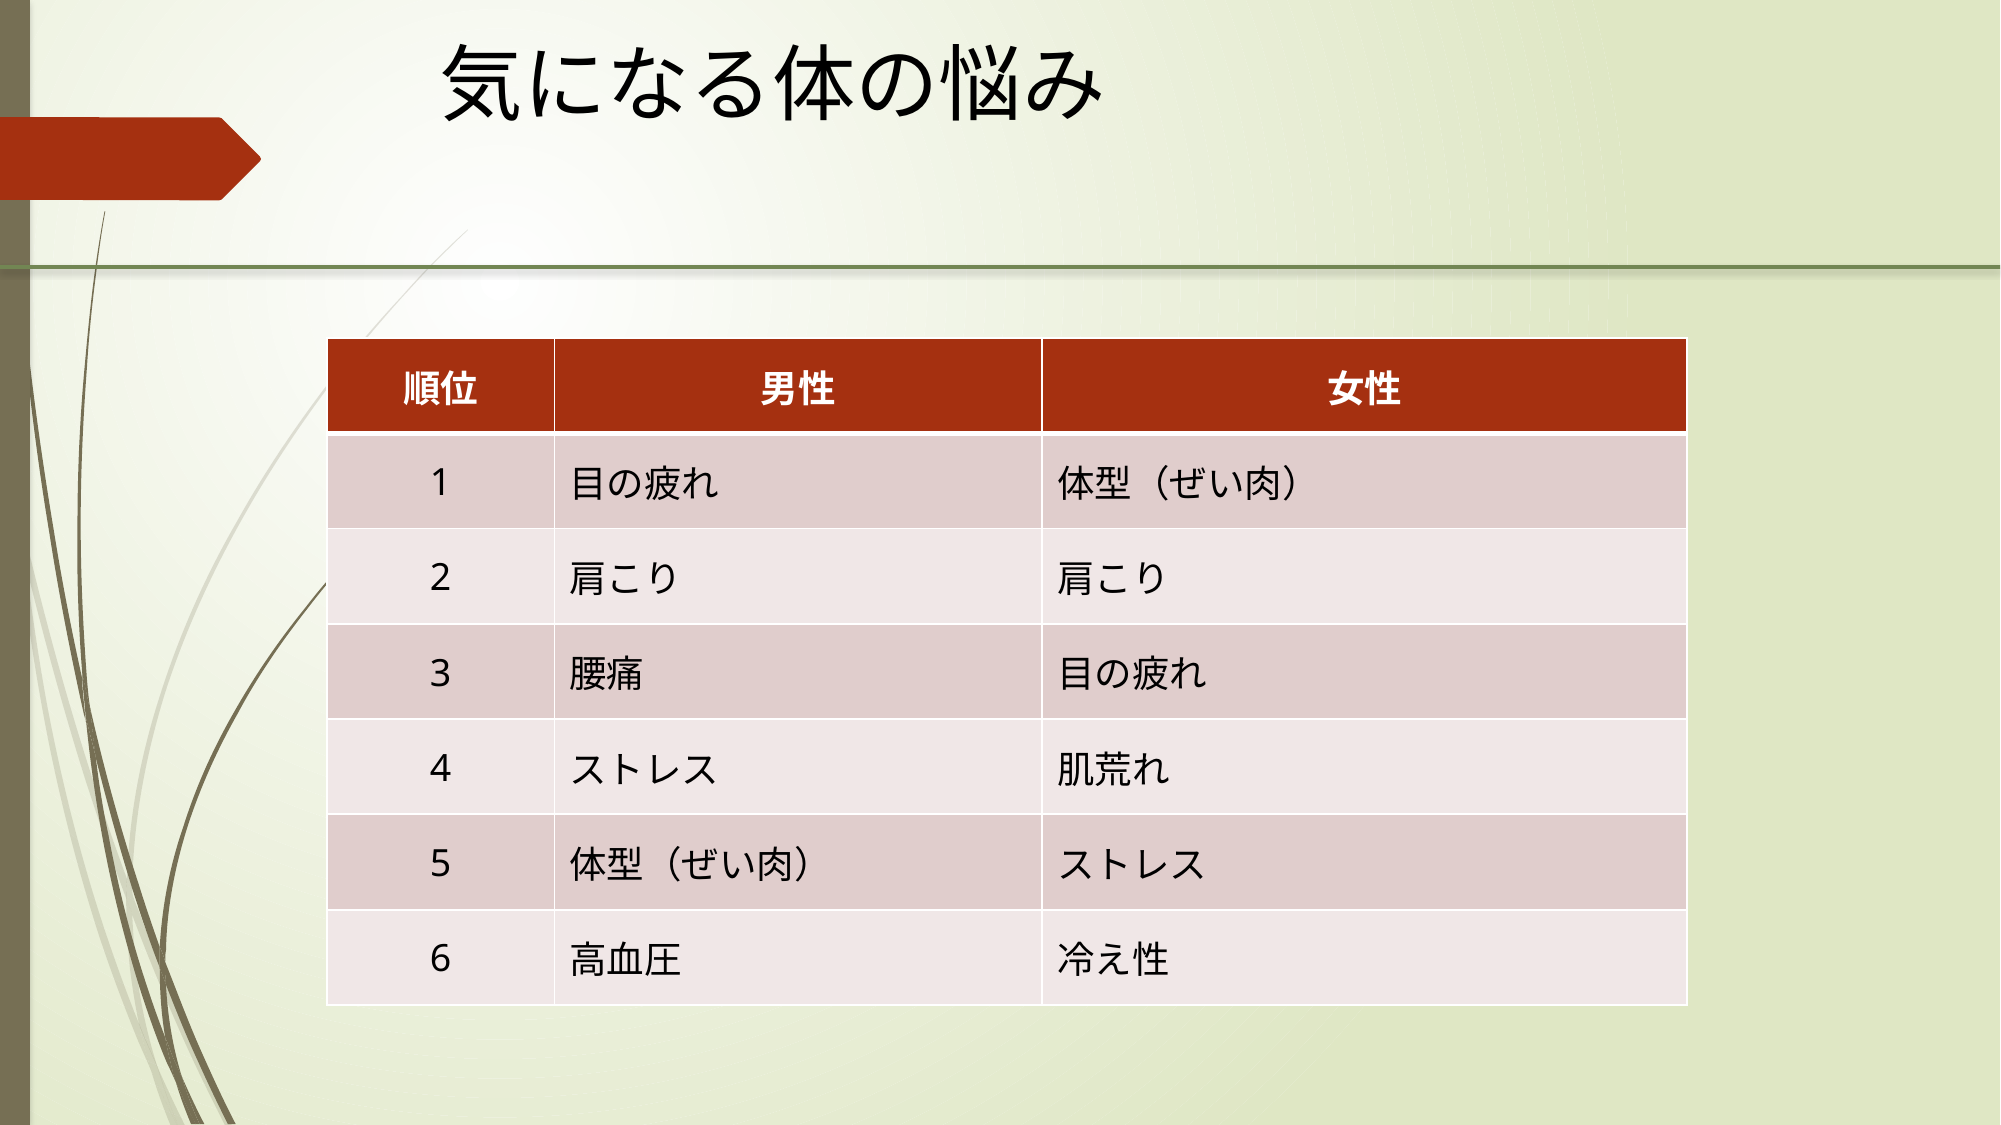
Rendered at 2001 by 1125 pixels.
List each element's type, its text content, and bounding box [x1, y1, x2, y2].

table_header 順位 [328, 339, 554, 431]
table_cell ストレス [555, 720, 1041, 813]
table_cell 目の疲れ [555, 436, 1041, 528]
table_cell 体型（ぜい肉） [1043, 436, 1686, 528]
table_cell 腰痛 [555, 625, 1041, 718]
table_cell 4 [328, 720, 554, 813]
table_cell 冷え性 [1043, 911, 1686, 1004]
table_cell 高血圧 [555, 911, 1041, 1004]
table_cell 体型（ぜい肉） [555, 815, 1041, 909]
table_cell 3 [328, 625, 554, 718]
table_header 男性 [555, 339, 1041, 431]
table_cell 肩こり [1043, 529, 1686, 623]
table_cell 2 [328, 529, 554, 623]
table_cell 5 [328, 815, 554, 909]
table_cell ストレス [1043, 815, 1686, 909]
table_header 女性 [1043, 339, 1686, 431]
title 気になる体の悩み [424, 24, 1887, 235]
table_cell 1 [328, 436, 554, 528]
table_cell 肩こり [555, 529, 1041, 623]
table_cell 目の疲れ [1043, 625, 1686, 718]
table_cell 6 [328, 911, 554, 1004]
table_cell 肌荒れ [1043, 720, 1686, 813]
